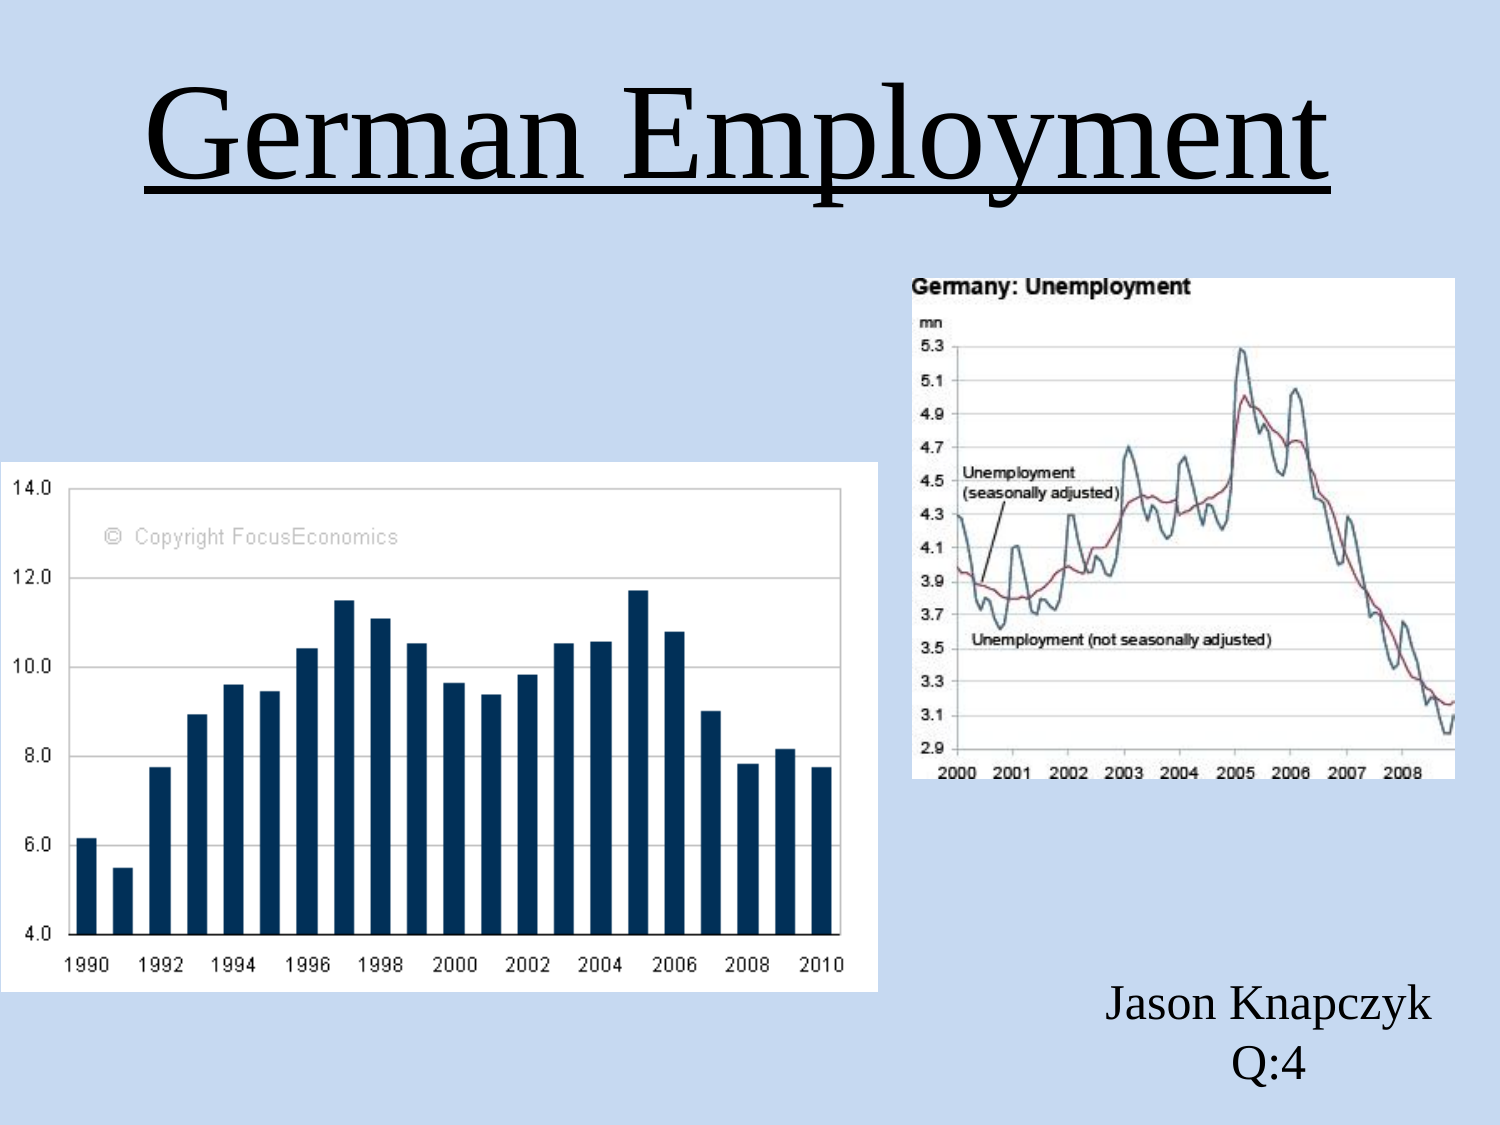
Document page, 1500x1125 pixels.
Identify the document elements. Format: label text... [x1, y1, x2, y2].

text_box Jason Knapczyk Q:4 [1062, 962, 1475, 1098]
title German Employment [99, 2, 1376, 245]
picture [1, 462, 878, 993]
picture [912, 277, 1455, 779]
